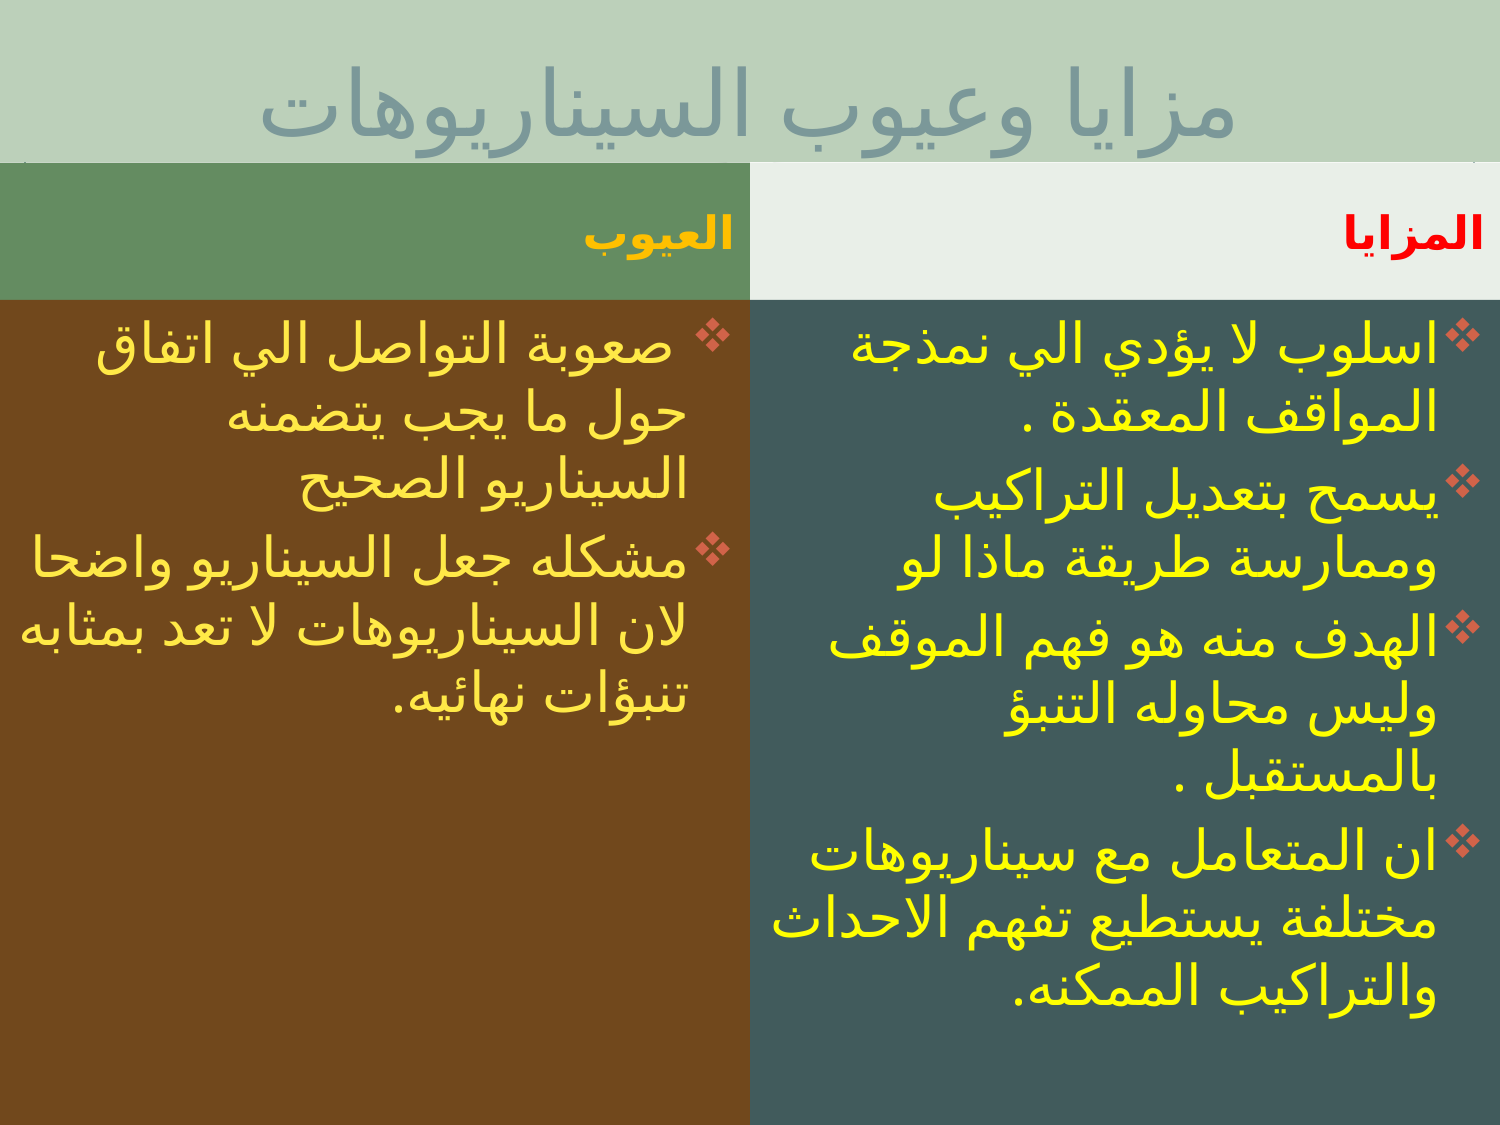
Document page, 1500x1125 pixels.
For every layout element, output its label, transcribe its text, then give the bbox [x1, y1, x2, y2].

list المزايا [749, 162, 1500, 299]
list العيوب [0, 162, 749, 299]
list صعوبة التواصل الي اتفاق حول ما يجب يتضمنه السيناريو الصحيح مشكله جعل السيناريو واضحا لان السيناريوهات لا تعد بمثابه تنبؤات نهائيه. [0, 299, 750, 1125]
list اسلوب لا يؤدي الي نمذجة المواقف المعقدة . يسمح بتعديل التراكيب وممارسة طريقة ماذا لو الهدف منه هو فهم الموقف وليس محاوله التنبؤ بالمستقبل . ان المتعامل مع سيناريوهات مختلفة يستطيع تفهم الاحداث والتراكيب الممكنه. [750, 299, 1500, 1125]
title مزايا وعيوب السيناريوهات [0, 0, 1500, 162]
